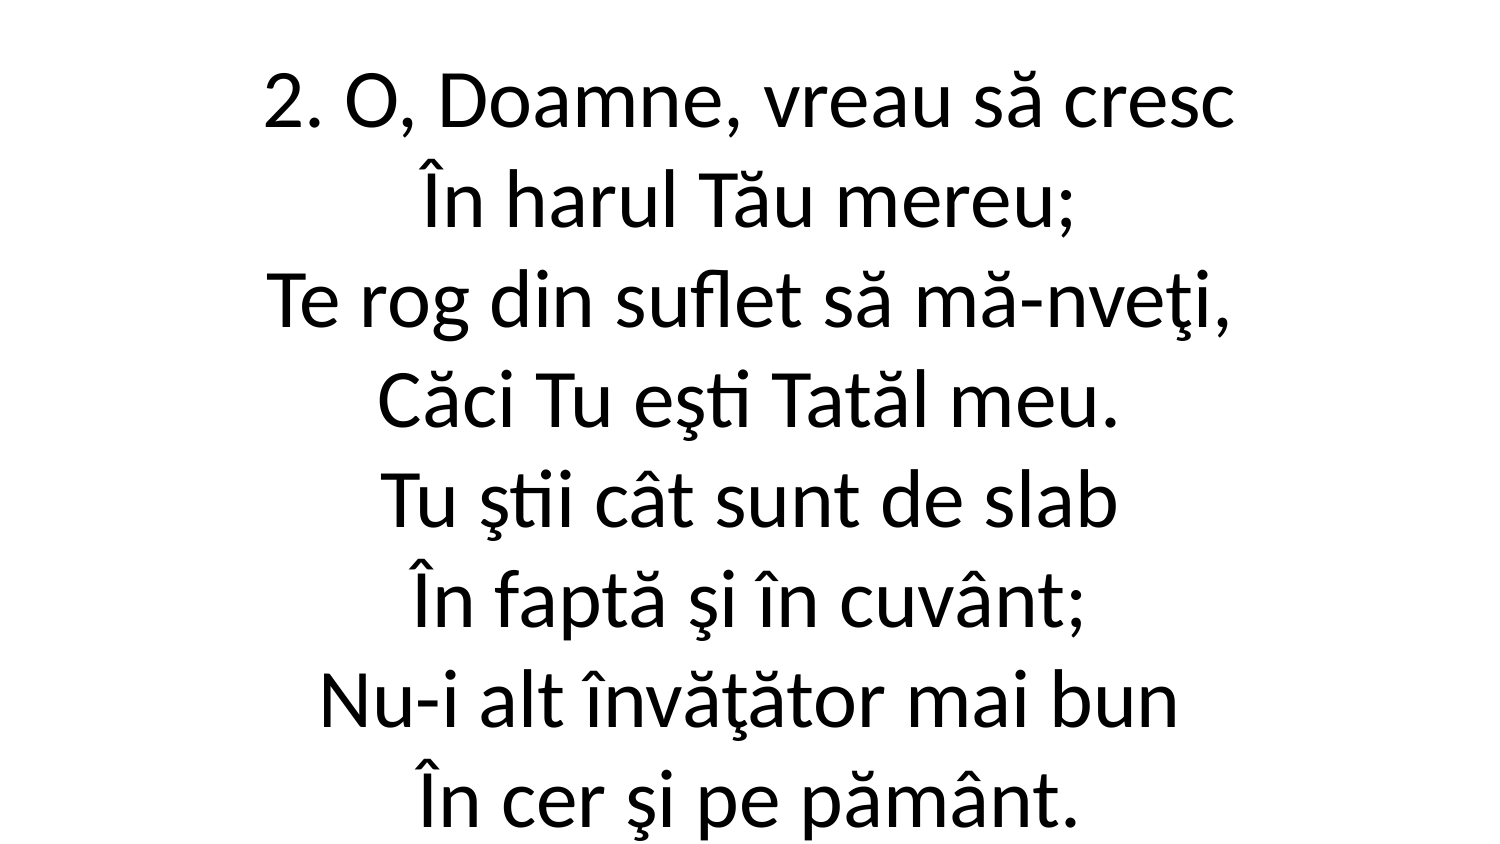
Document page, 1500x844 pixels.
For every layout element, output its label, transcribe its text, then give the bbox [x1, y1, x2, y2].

text_box 2. O, Doamne, vreau să cresc În harul Tău mereu; Te rog din suflet să mă-­nveţi, Căci Tu eşti Tatăl meu. Tu ştii cât sunt de slab În faptă şi în cuvânt; Nu-­i alt învăţător mai bun În cer şi pe pământ. [247, 0, 1253, 844]
